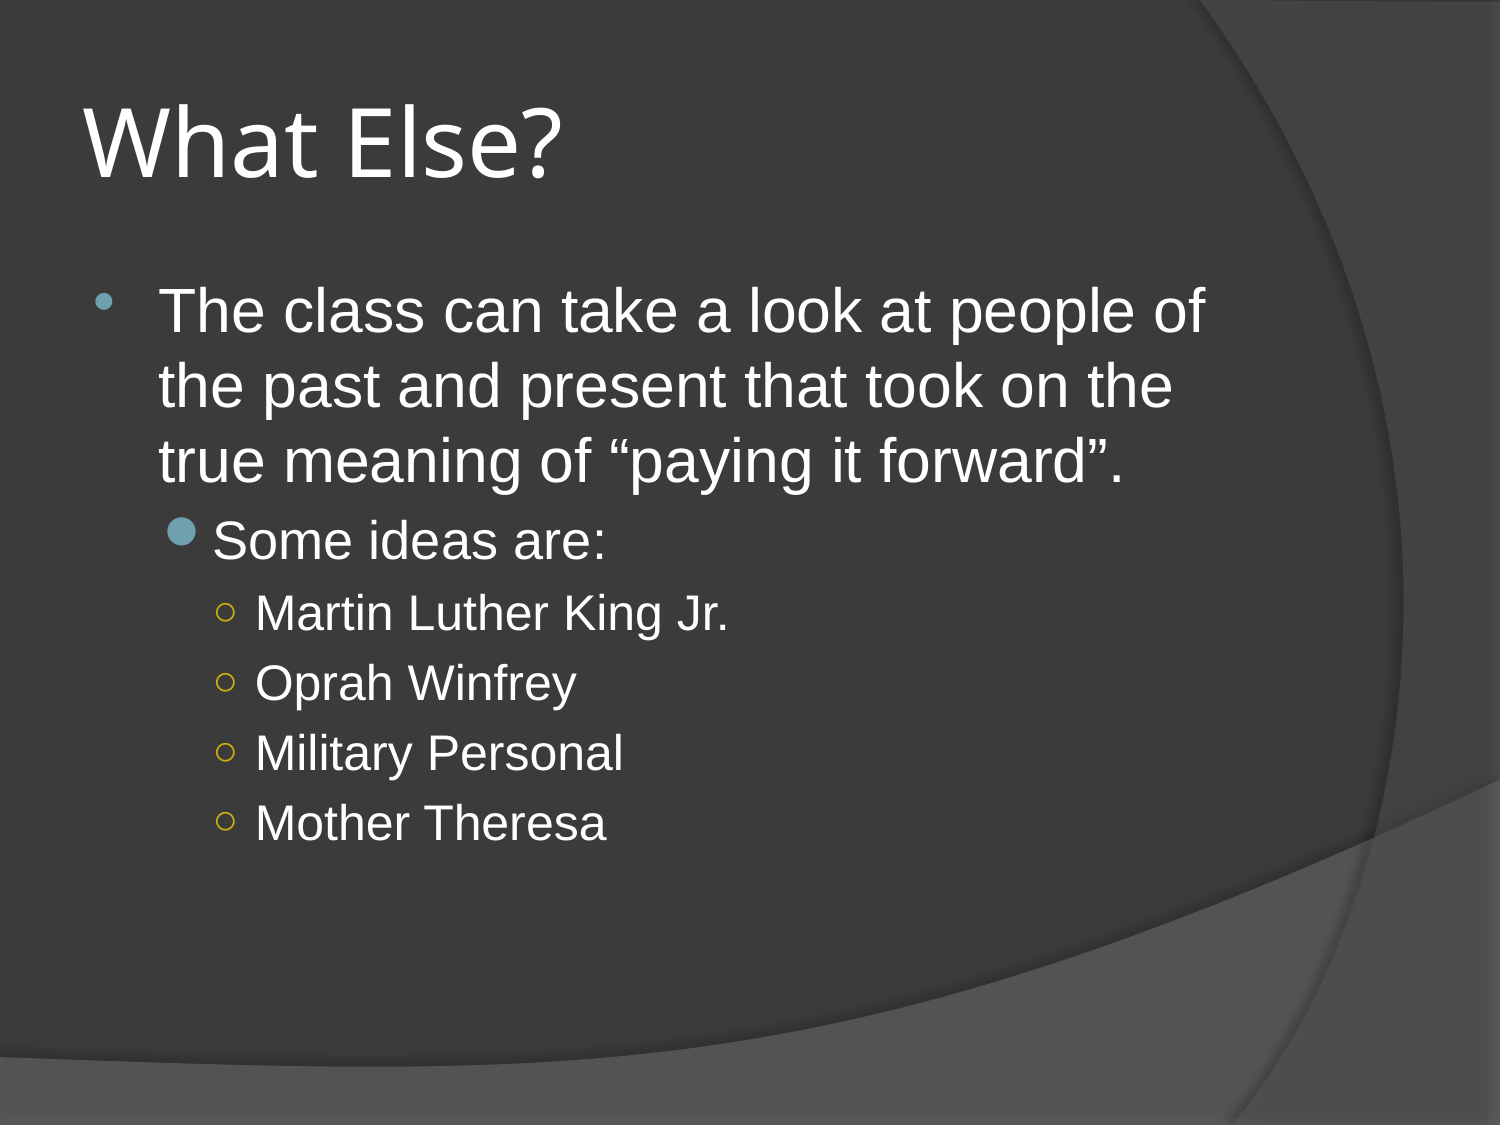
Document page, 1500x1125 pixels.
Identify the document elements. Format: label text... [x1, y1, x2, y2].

title What Else? [75, 45, 1300, 233]
list The class can take a look at people of the past and present that took on the true meaning of “paying it forward”. Some ideas are: Martin Luther King Jr. Oprah Winfrey Military Personal Mother Theresa [75, 262, 1300, 1005]
